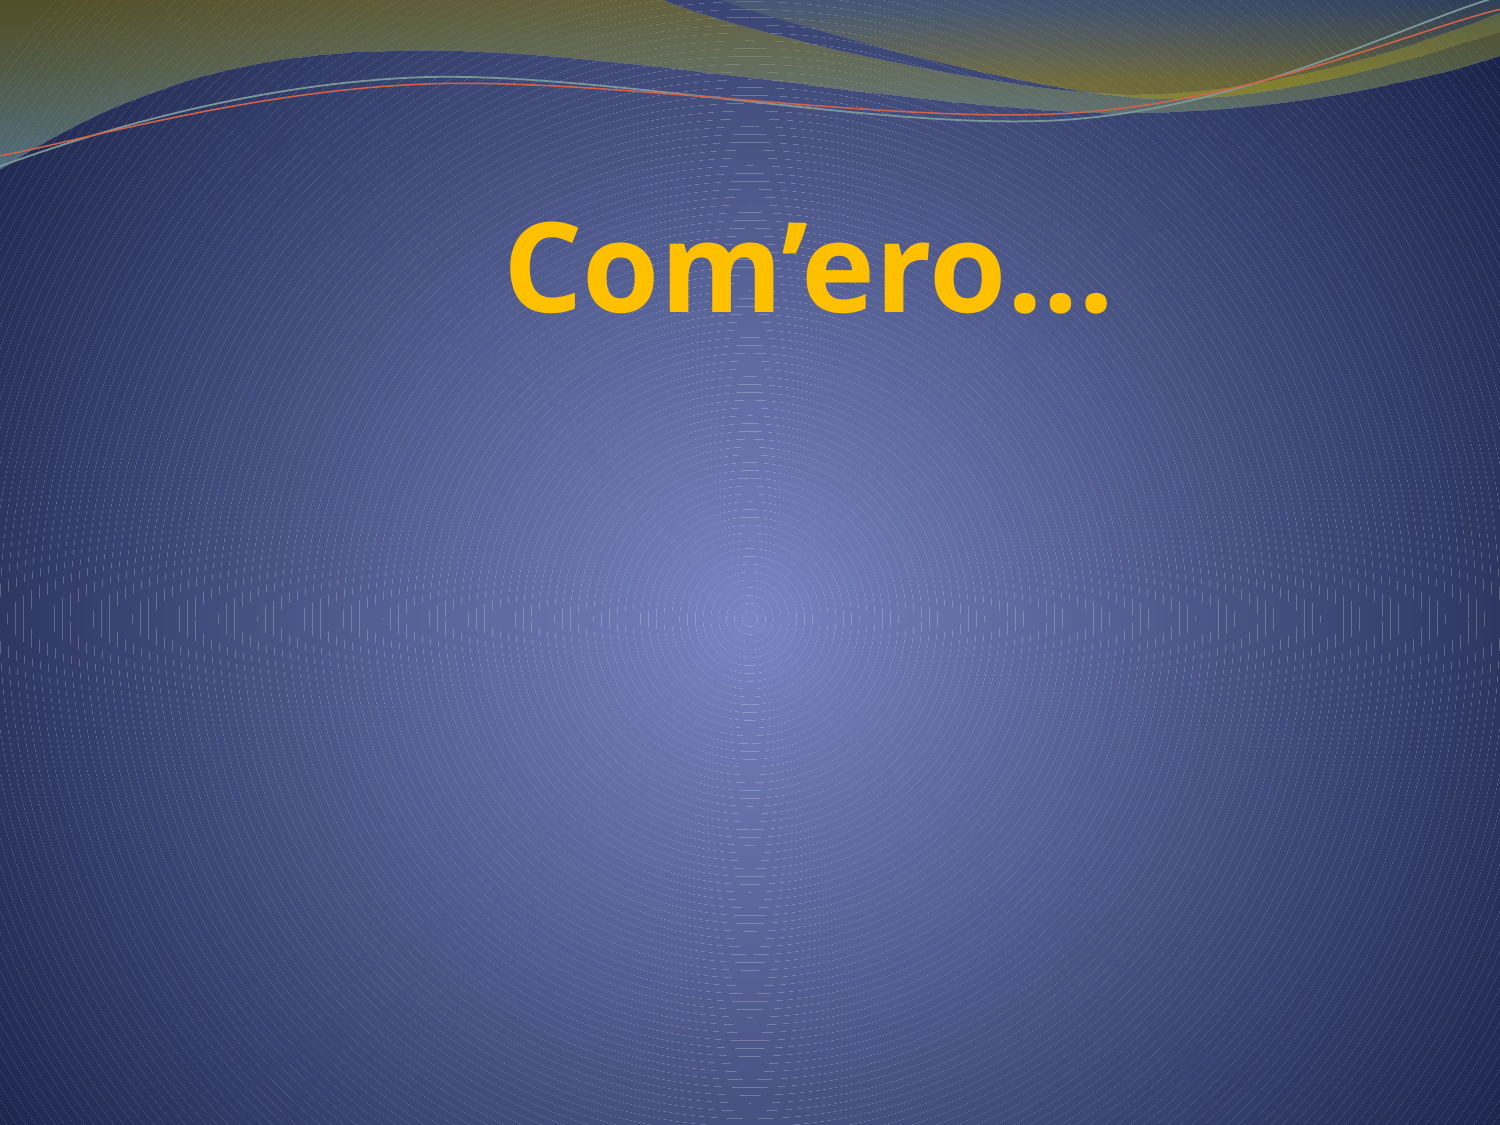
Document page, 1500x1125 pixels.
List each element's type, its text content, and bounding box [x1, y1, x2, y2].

title Com’ero… [171, 113, 1447, 338]
